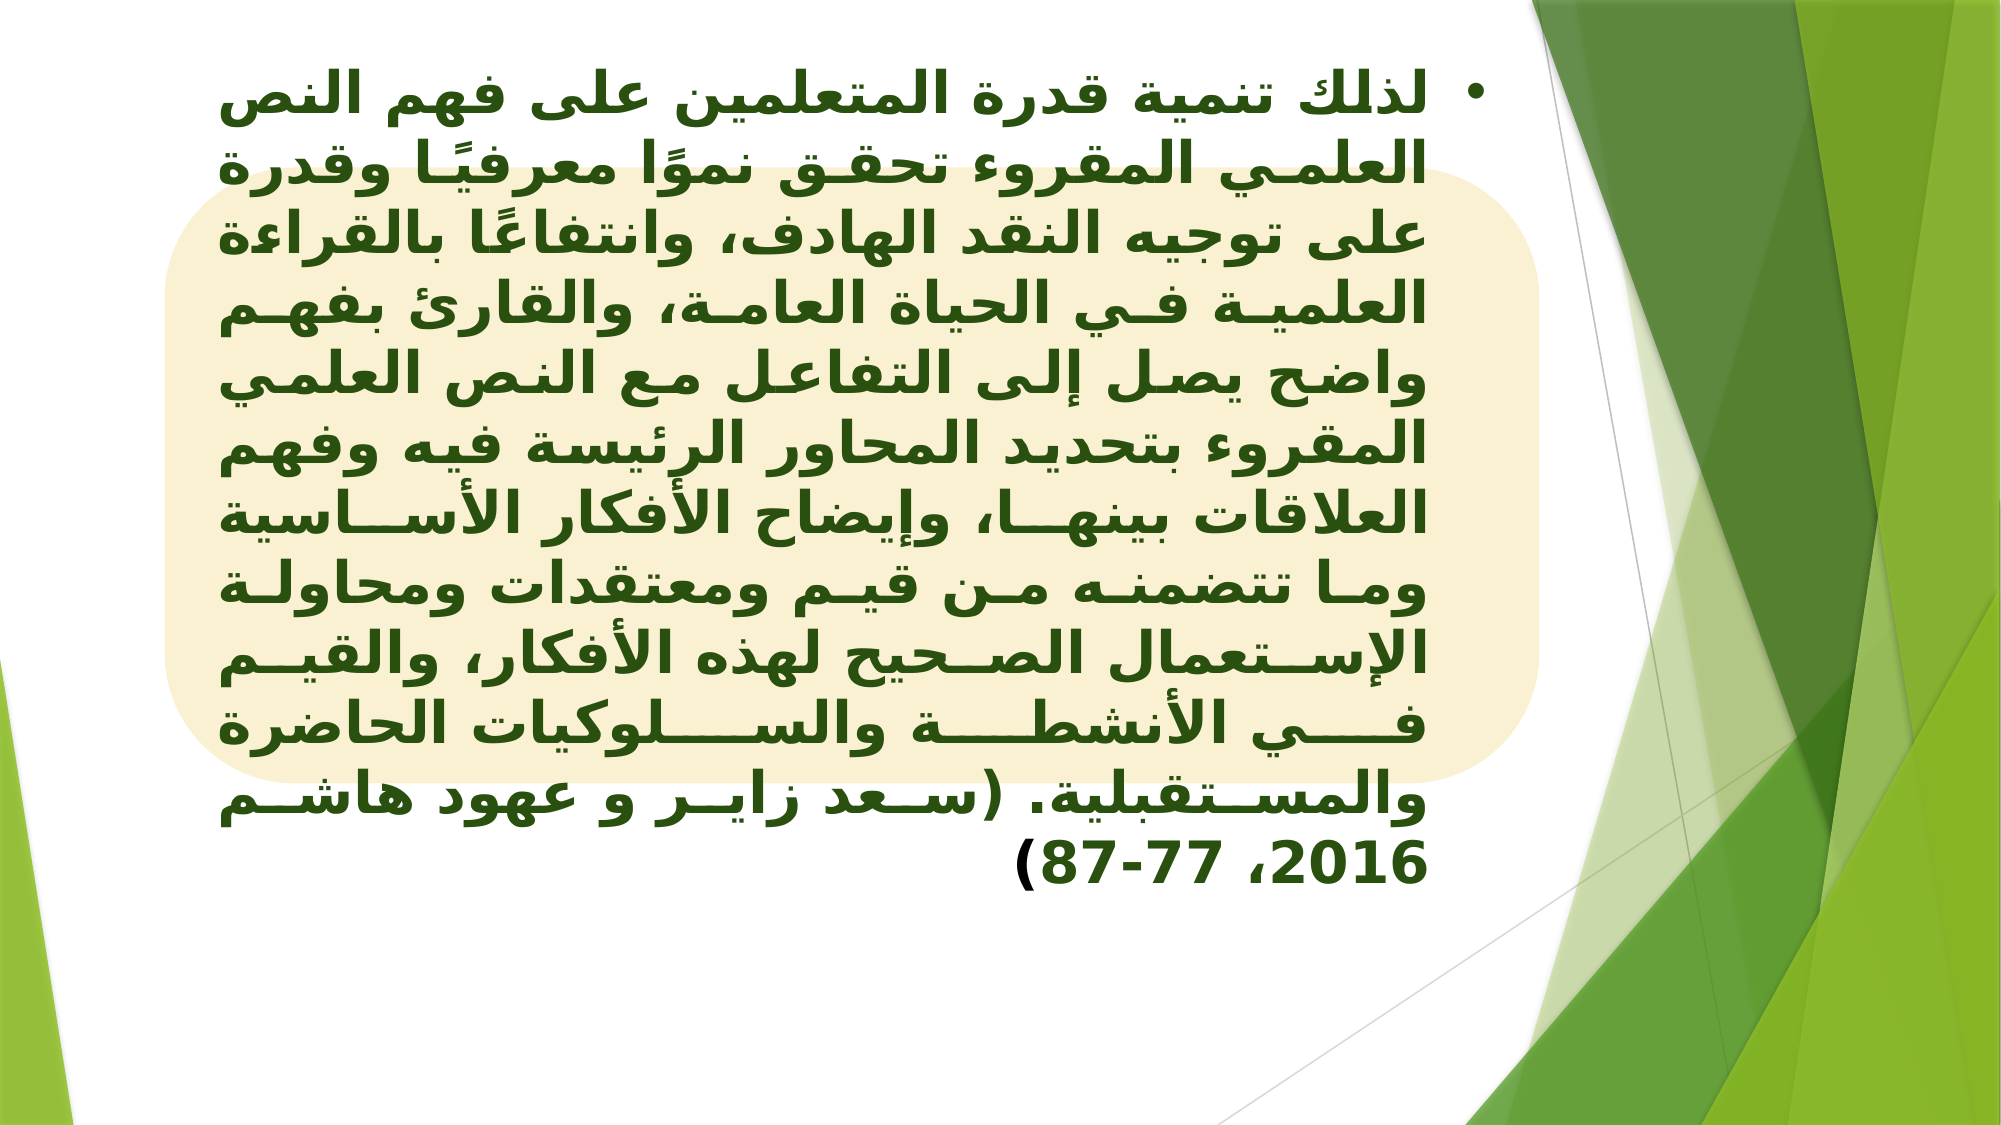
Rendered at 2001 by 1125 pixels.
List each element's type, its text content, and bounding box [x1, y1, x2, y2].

text_box لذلك تنمية قدرة المتعلمين على فهم النص العلمي المقروء تحقق نموًا معرفيًا وقدرة على توجيه النقد الهادف، وانتفاعًا بالقراءة العلمية في الحياة العامة، والقارئ بفهم واضح يصل إلى التفاعل مع النص العلمي المقروء بتحديد المحاور الرئيسة فيه وفهم العلاقات بينها، وإيضاح الأفكار الأساسية وما تتضمنه من قيم ومعتقدات ومحاولة الإستعمال الصحيح لهذه الأفكار، والقيم في الأنشطة والسلوكيات الحاضرة والمستقبلية. (سعد زاير و عهود هاشم 2016، 77-87) [163, 165, 1541, 786]
